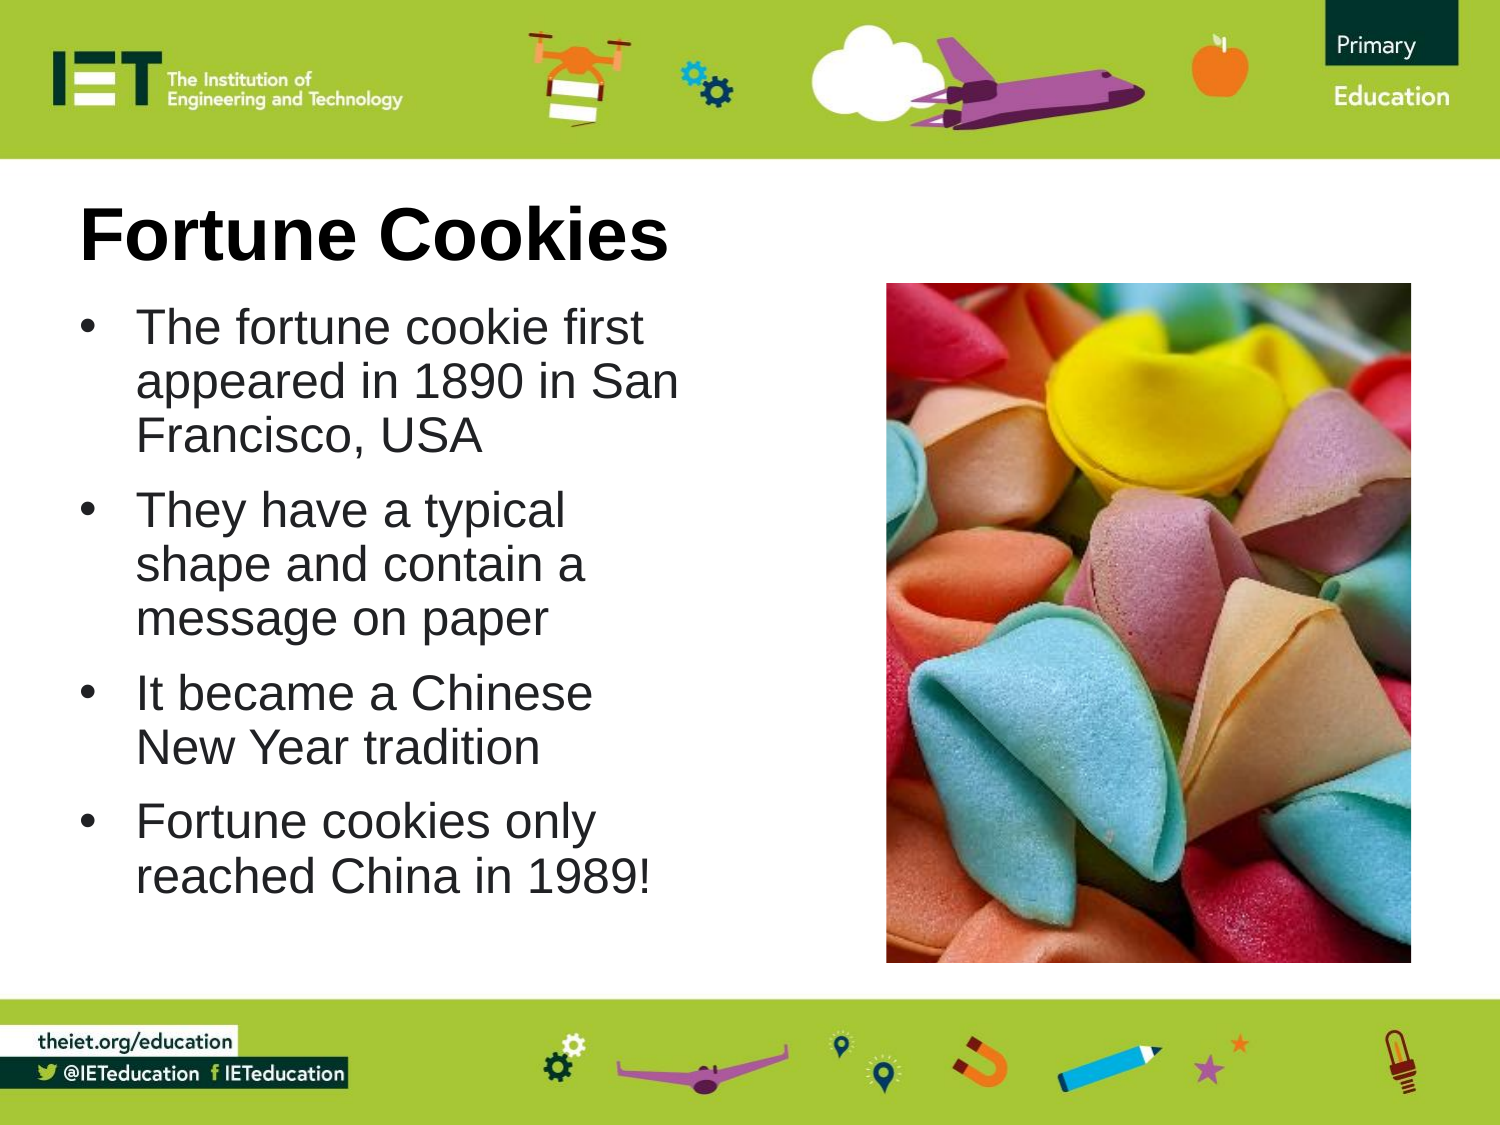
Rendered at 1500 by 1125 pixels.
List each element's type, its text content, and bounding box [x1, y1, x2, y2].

text_box [0, 171, 1484, 306]
picture [0, 0, 1500, 1125]
text_box The fortune cookie first appeared in 1890 in San Francisco, USA They have a typical shape and contain a message on paper It became a Chinese New Year tradition Fortune cookies only reached China in 1989! [64, 294, 698, 912]
text_box Fortune Cookies [64, 177, 971, 283]
